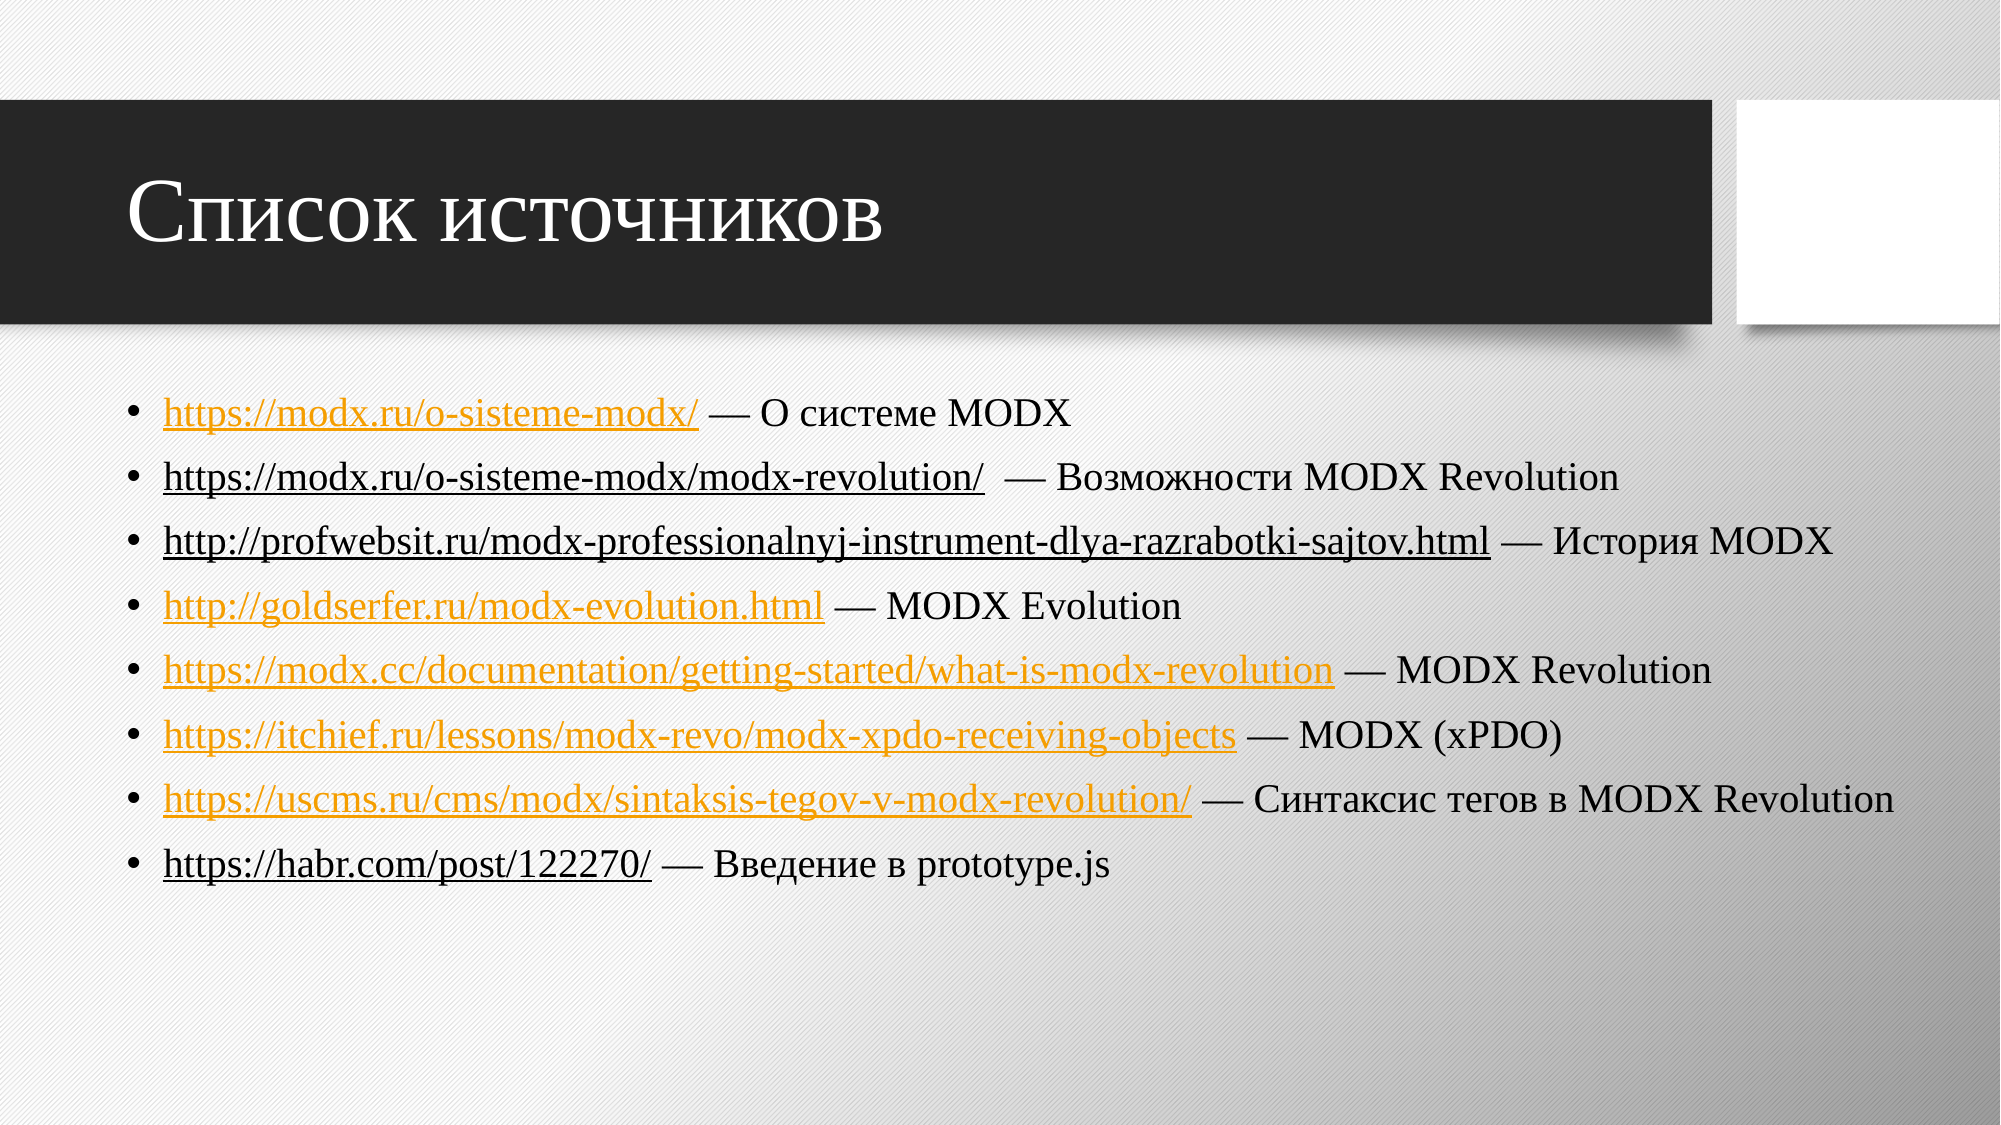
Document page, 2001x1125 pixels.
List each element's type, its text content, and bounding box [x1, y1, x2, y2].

picture [1736, 325, 2000, 347]
title Список источников [111, 123, 1689, 301]
picture [0, 325, 1713, 376]
list https://modx.ru/o-sisteme-modx/ — О системе MODX https://modx.ru/o-sisteme-modx/modx-revolution/ — Возможности MODX Revolution http://profwebsit.ru/modx-professionalnyj-instrument-dlya-razrabotki-sajtov.html — История MODX http://goldserfer.ru/modx-evolution.html — MODX Evolution https://modx.cc/documentation/getting-started/what-is-modx-revolution — MODX Revolution https://itchief.ru/lessons/modx-revo/modx-xpdo-receiving-objects — MODX (xPDO) https://uscms.ru/cms/modx/sintaksis-tegov-v-modx-revolution/ — Синтаксис тегов в MODX Revolution https://habr.com/post/122270/ — Введение в prototype.js [111, 383, 1947, 933]
